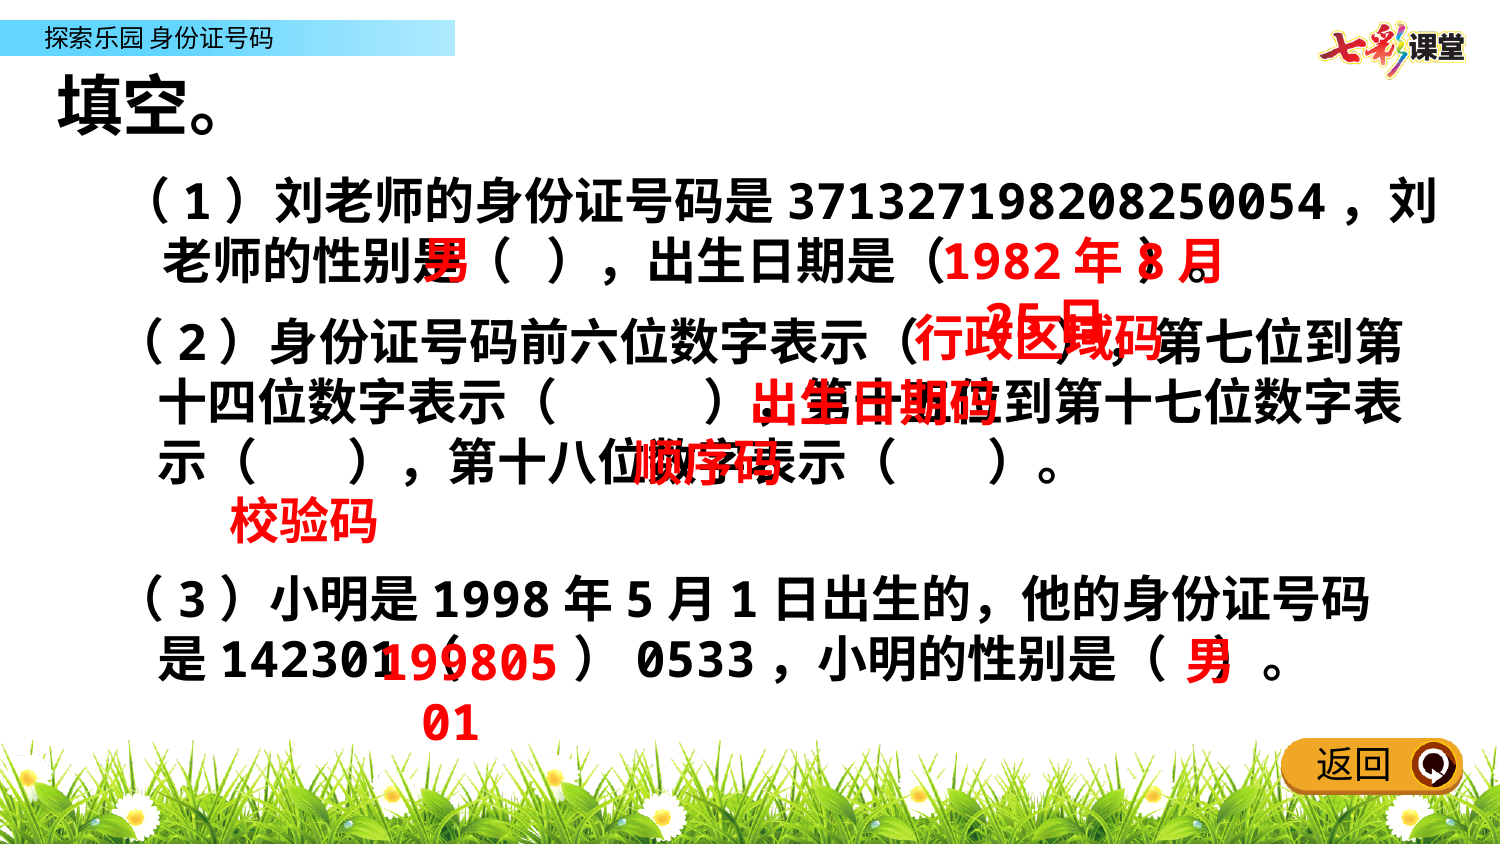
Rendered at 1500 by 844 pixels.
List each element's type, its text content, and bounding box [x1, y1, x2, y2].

text_box 1982年8月25日 [927, 221, 1303, 292]
text_box （3）小明是1998年5月1日出生的，他的身份证号码是142301（ ）0533，小明的性别是（ ）。 [100, 559, 1425, 770]
text_box 出生日期码 [734, 363, 1019, 434]
text_box （1）刘老师的身份证号码是371327198208250054，刘老师的性别是（ ），出生日期是（ ）。 [105, 161, 1463, 314]
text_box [1281, 733, 1464, 795]
text_box （2）身份证号码前六位数字表示（ ），第七位到第十四位数字表示（ ），第十五位到第十七位数字表示（ ），第十八位数字表示（ ）。 [100, 302, 1420, 559]
text_box 校验码 [214, 481, 401, 552]
text_box 男 [407, 220, 479, 291]
picture [0, 740, 1500, 844]
text_box 行政区域码 [899, 298, 1184, 369]
picture [1316, 20, 1468, 80]
text_box 19980501 [364, 622, 604, 693]
text_box 男 [1170, 621, 1242, 692]
text_box 填空。 [41, 56, 351, 127]
text_box 顺序码 [619, 424, 806, 495]
